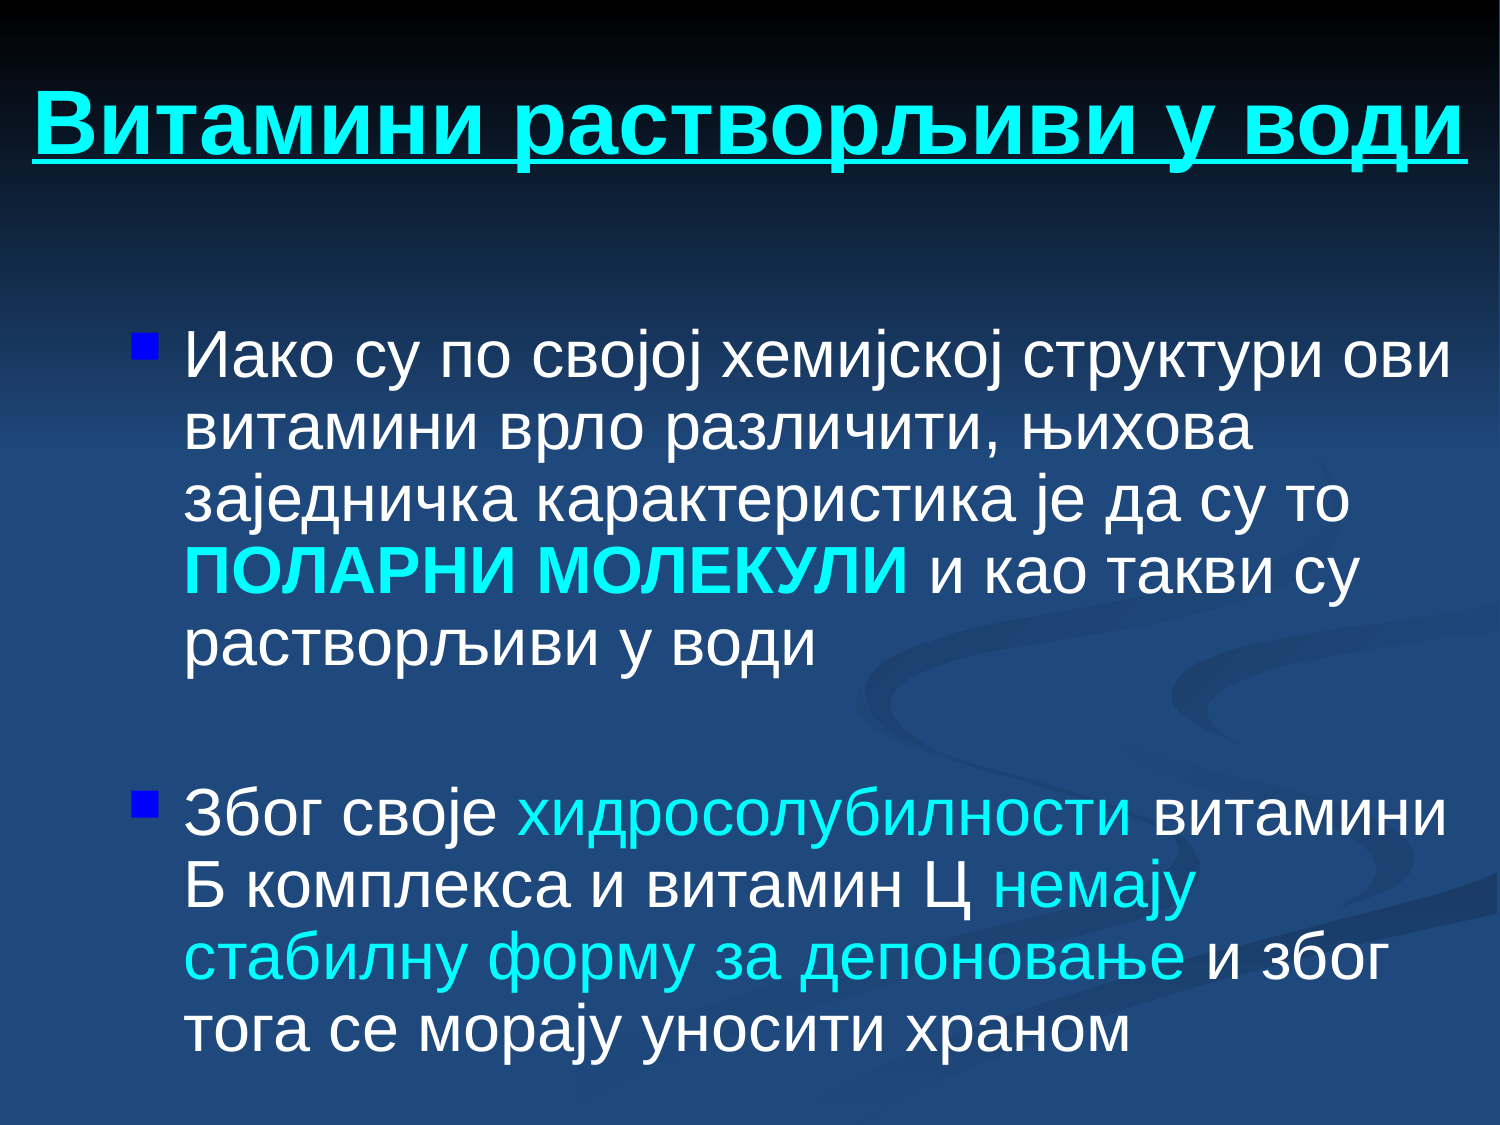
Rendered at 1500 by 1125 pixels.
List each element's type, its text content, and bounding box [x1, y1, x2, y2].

list Иако су по својој хемијској структури ови витамини врло различити, њихова заједничка карактеристика је да су то ПОЛАРНИ МОЛЕКУЛИ и као такви су растворљиви у води Због своје хидросолубилности витамини Б комплекса и витамин Ц немају стабилну форму за депоновање и због тога се морају уносити храном [112, 312, 1500, 1088]
title Витамини растворљиви у води [0, 0, 1500, 235]
